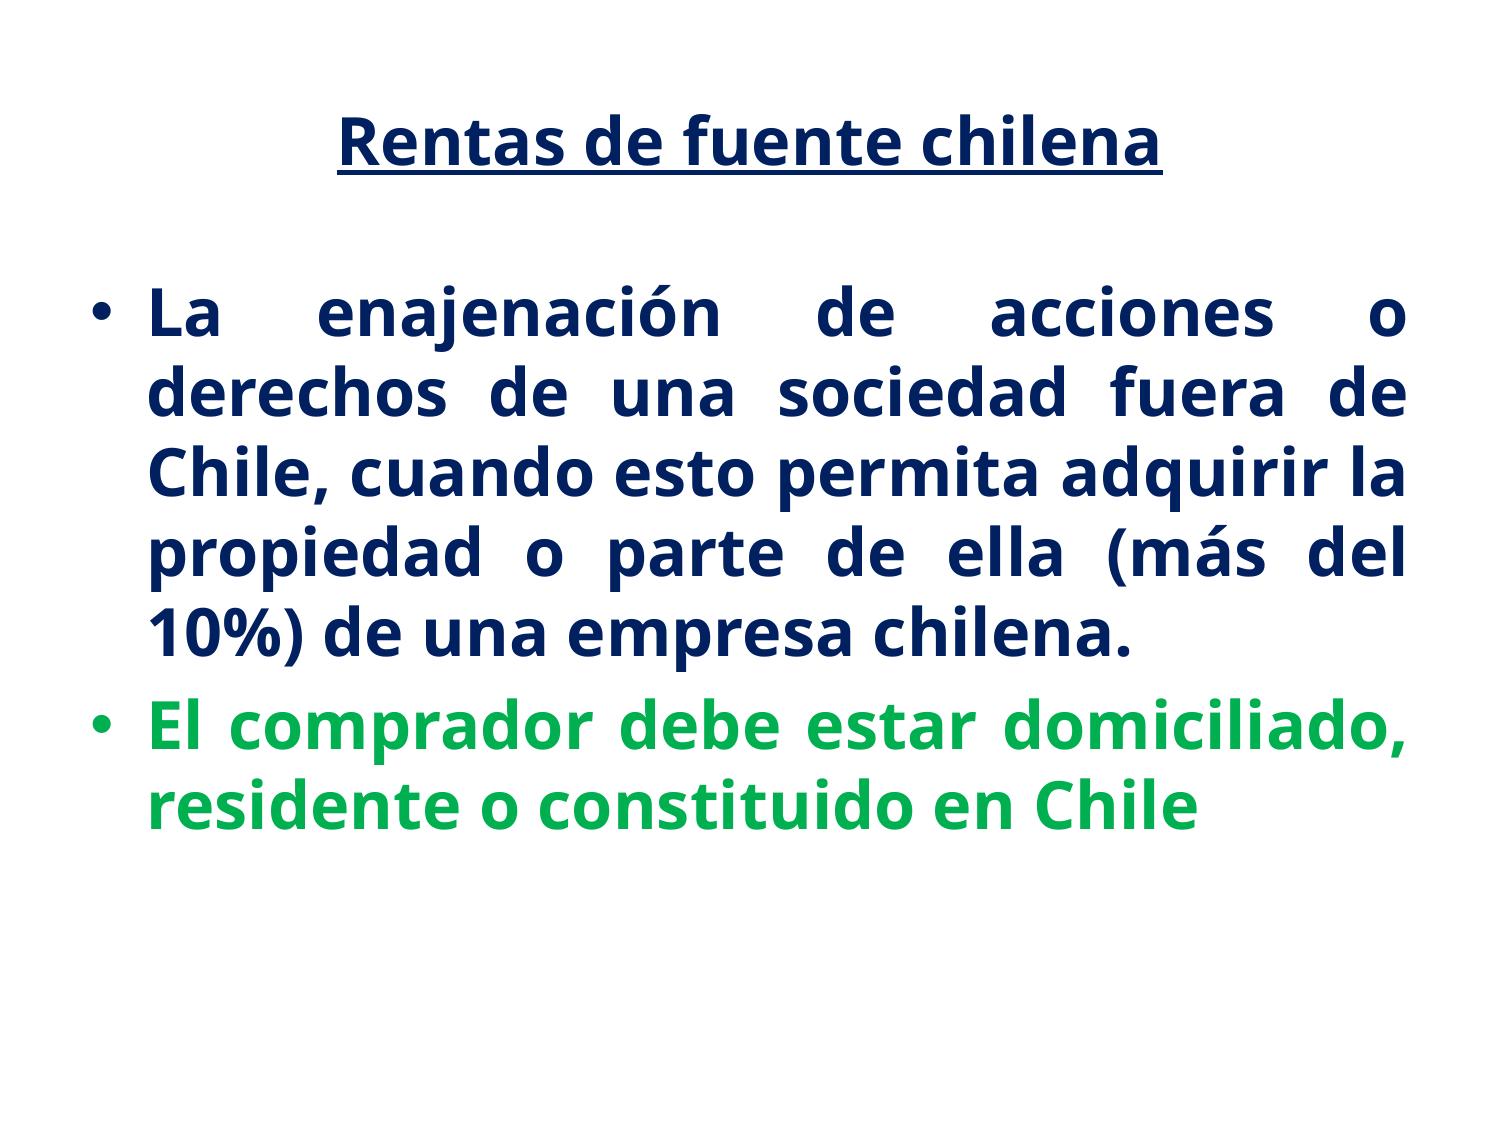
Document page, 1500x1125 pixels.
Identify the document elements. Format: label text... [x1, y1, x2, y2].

list La enajenación de acciones o derechos de una sociedad fuera de Chile, cuando esto permita adquirir la propiedad o parte de ella (más del 10%) de una empresa chilena. El comprador debe estar domiciliado, residente o constituido en Chile [74, 262, 1426, 1006]
title Rentas de fuente chilena [74, 44, 1426, 233]
